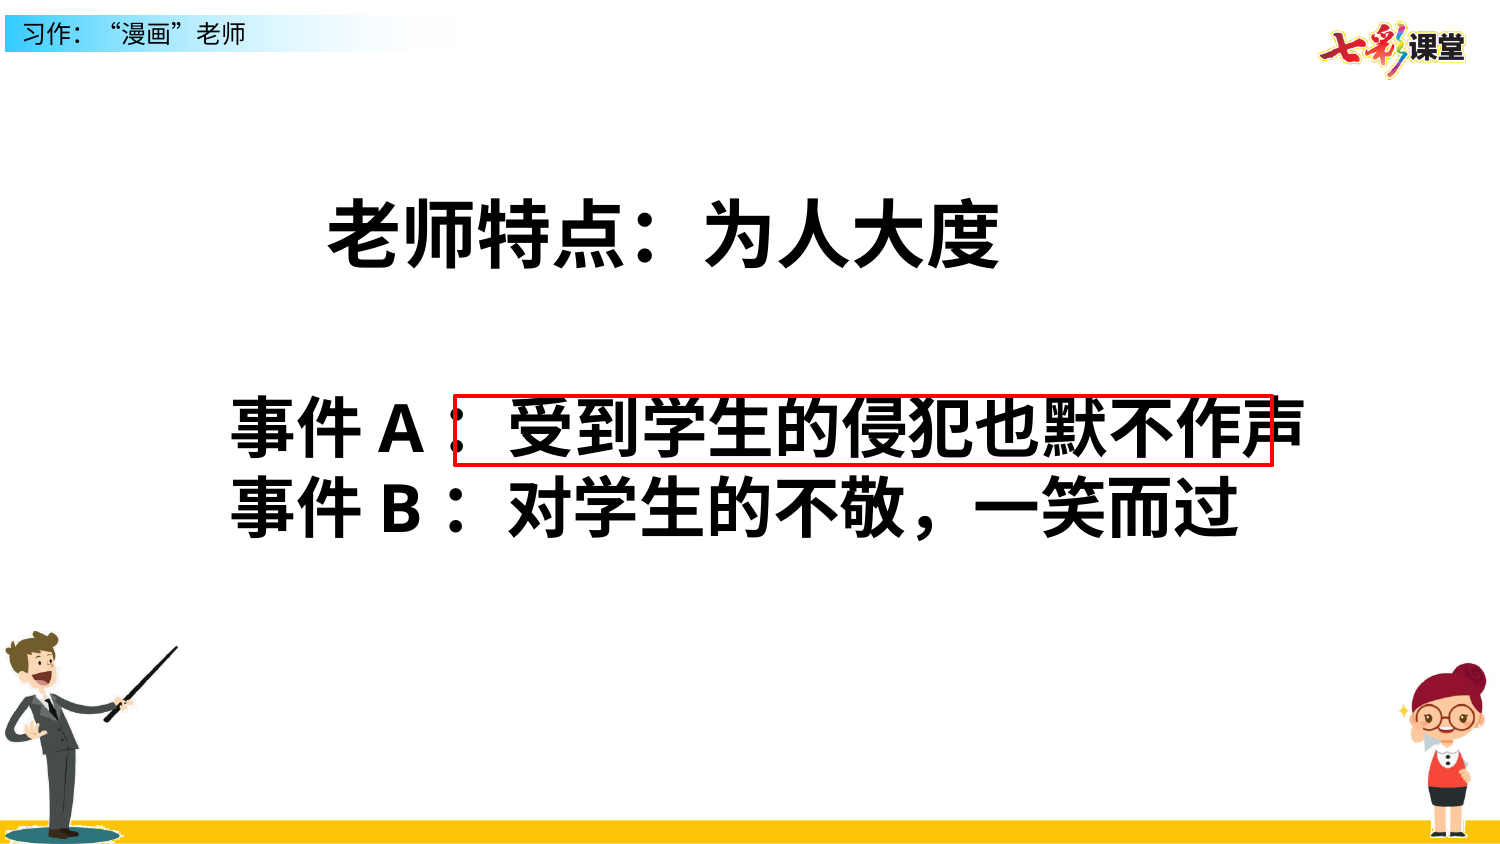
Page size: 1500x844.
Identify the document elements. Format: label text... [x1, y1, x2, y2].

picture [1335, 643, 1500, 844]
picture [1316, 20, 1468, 80]
picture [5, 631, 178, 844]
text_box 事件A：受到学生的侵犯也默不作声 事件B：对学生的不敬，一笑而过 [214, 378, 1324, 553]
text_box [453, 394, 1274, 467]
text_box 老师特点：为人大度 [311, 179, 1071, 285]
